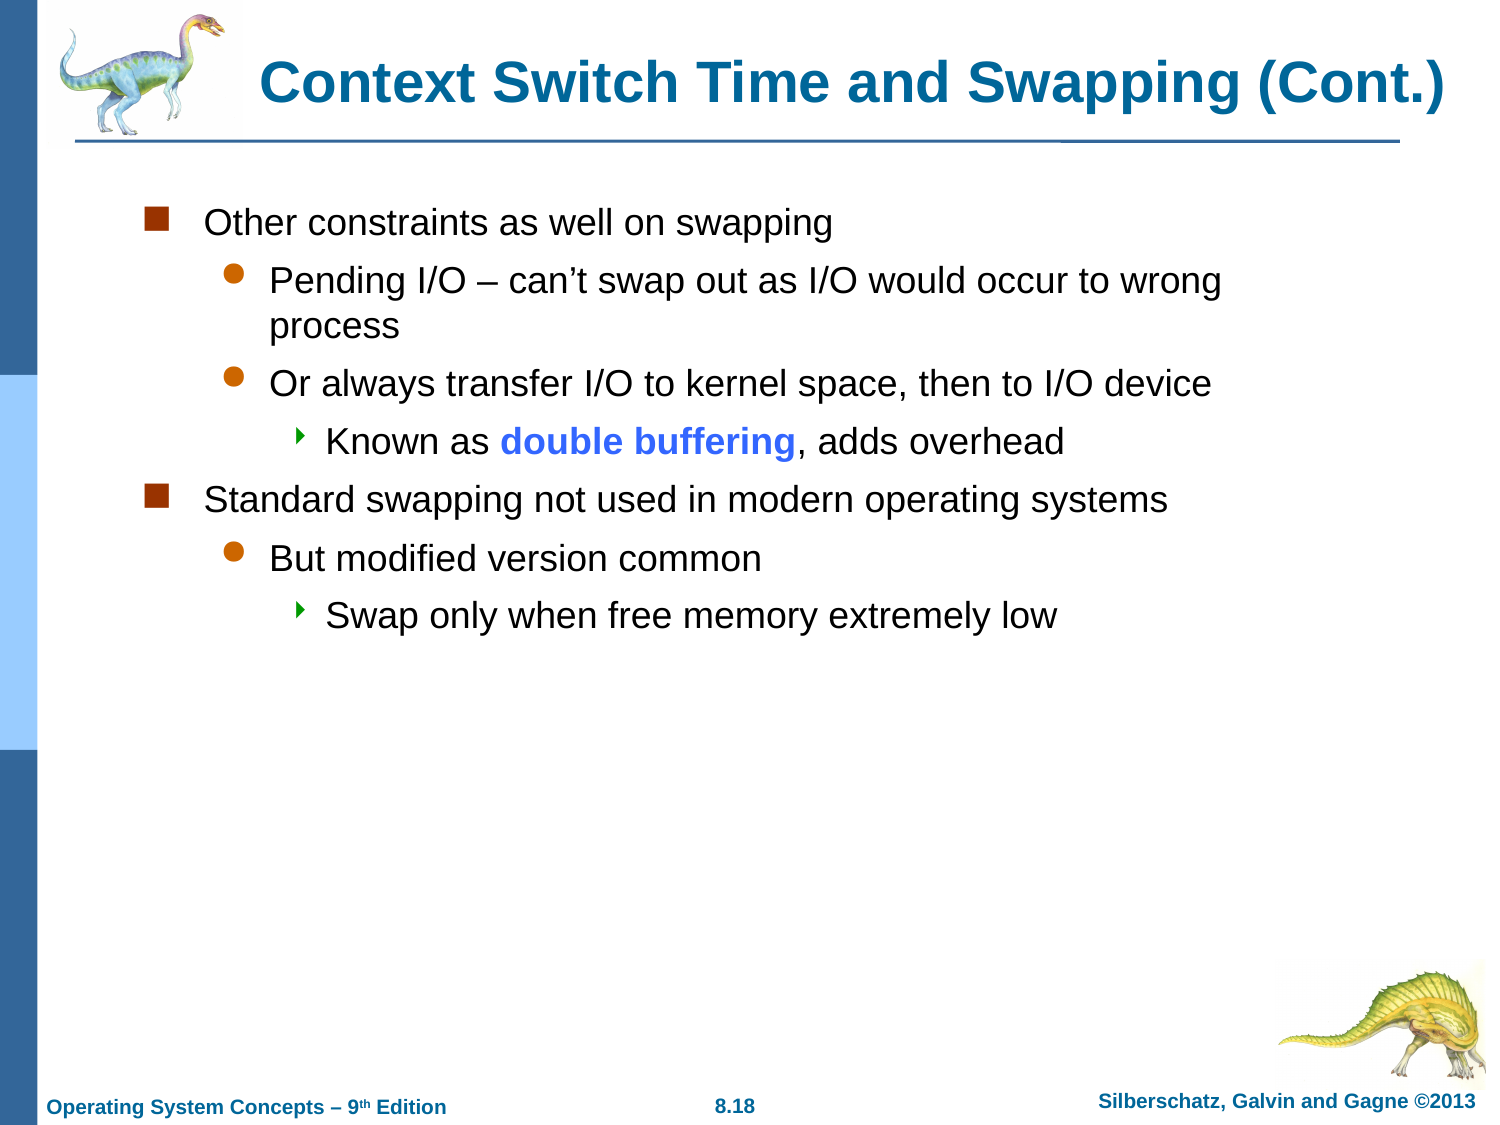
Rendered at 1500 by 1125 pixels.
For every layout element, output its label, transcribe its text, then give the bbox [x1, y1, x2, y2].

picture [46, 0, 243, 149]
title Context Switch Time and Swapping (Cont.) [226, 27, 1480, 123]
list Other constraints as well on swapping Pending I/O – can’t swap out as I/O would occur to wrong process Or always transfer I/O to kernel space, then to I/O device Known as double buffering, adds overhead Standard swapping not used in modern operating systems But modified version common Swap only when free memory extremely low [132, 190, 1338, 971]
picture [1275, 959, 1486, 1090]
